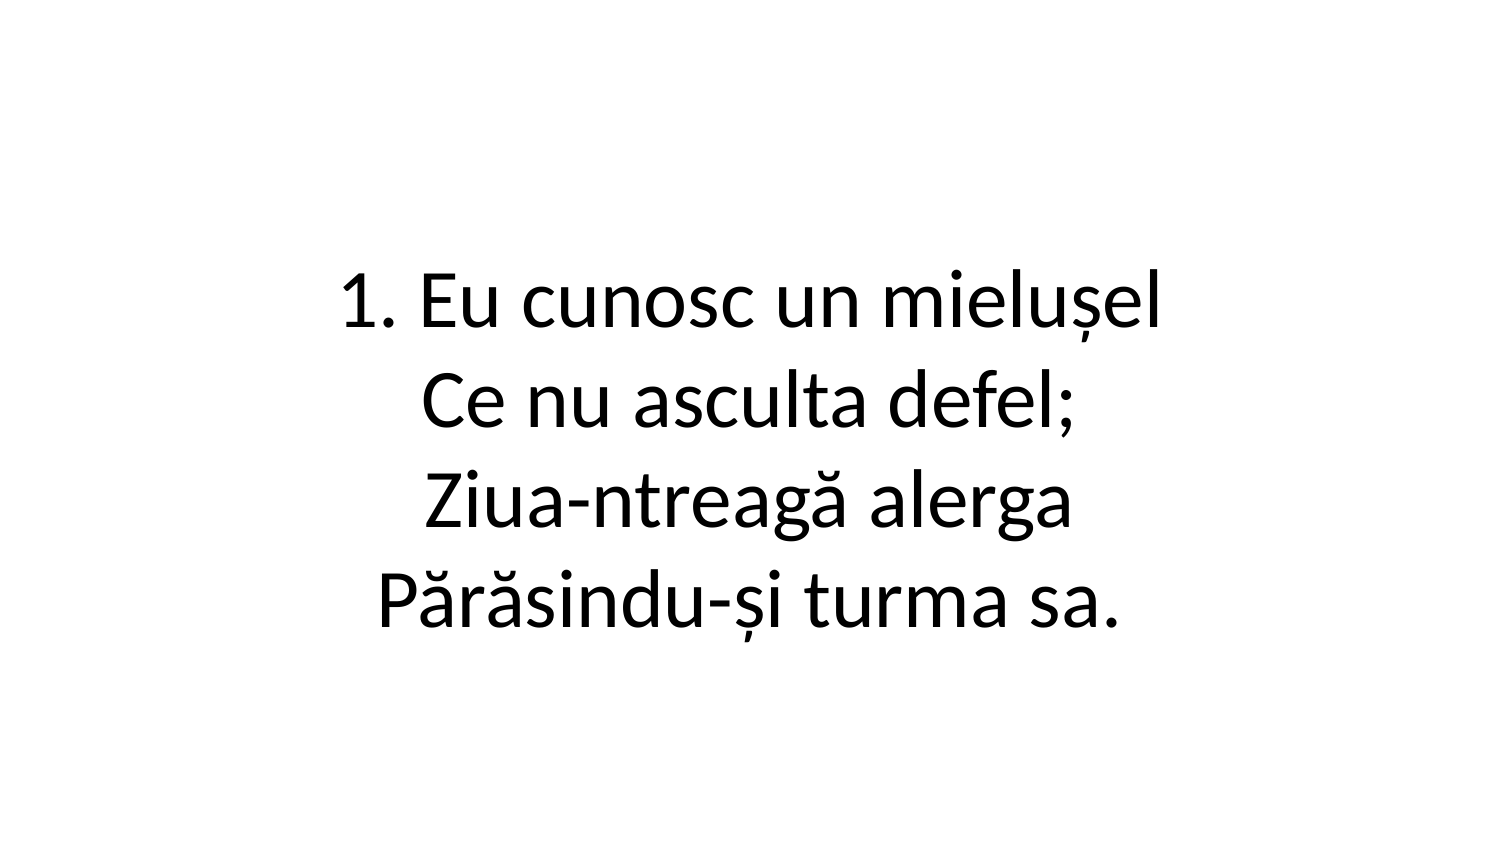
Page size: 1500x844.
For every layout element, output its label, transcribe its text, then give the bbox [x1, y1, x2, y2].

text_box 1. Eu cunosc un mielușel Ce nu asculta defel; Ziua-ntreagă alerga Părăsindu-și turma sa. [321, 192, 1179, 652]
